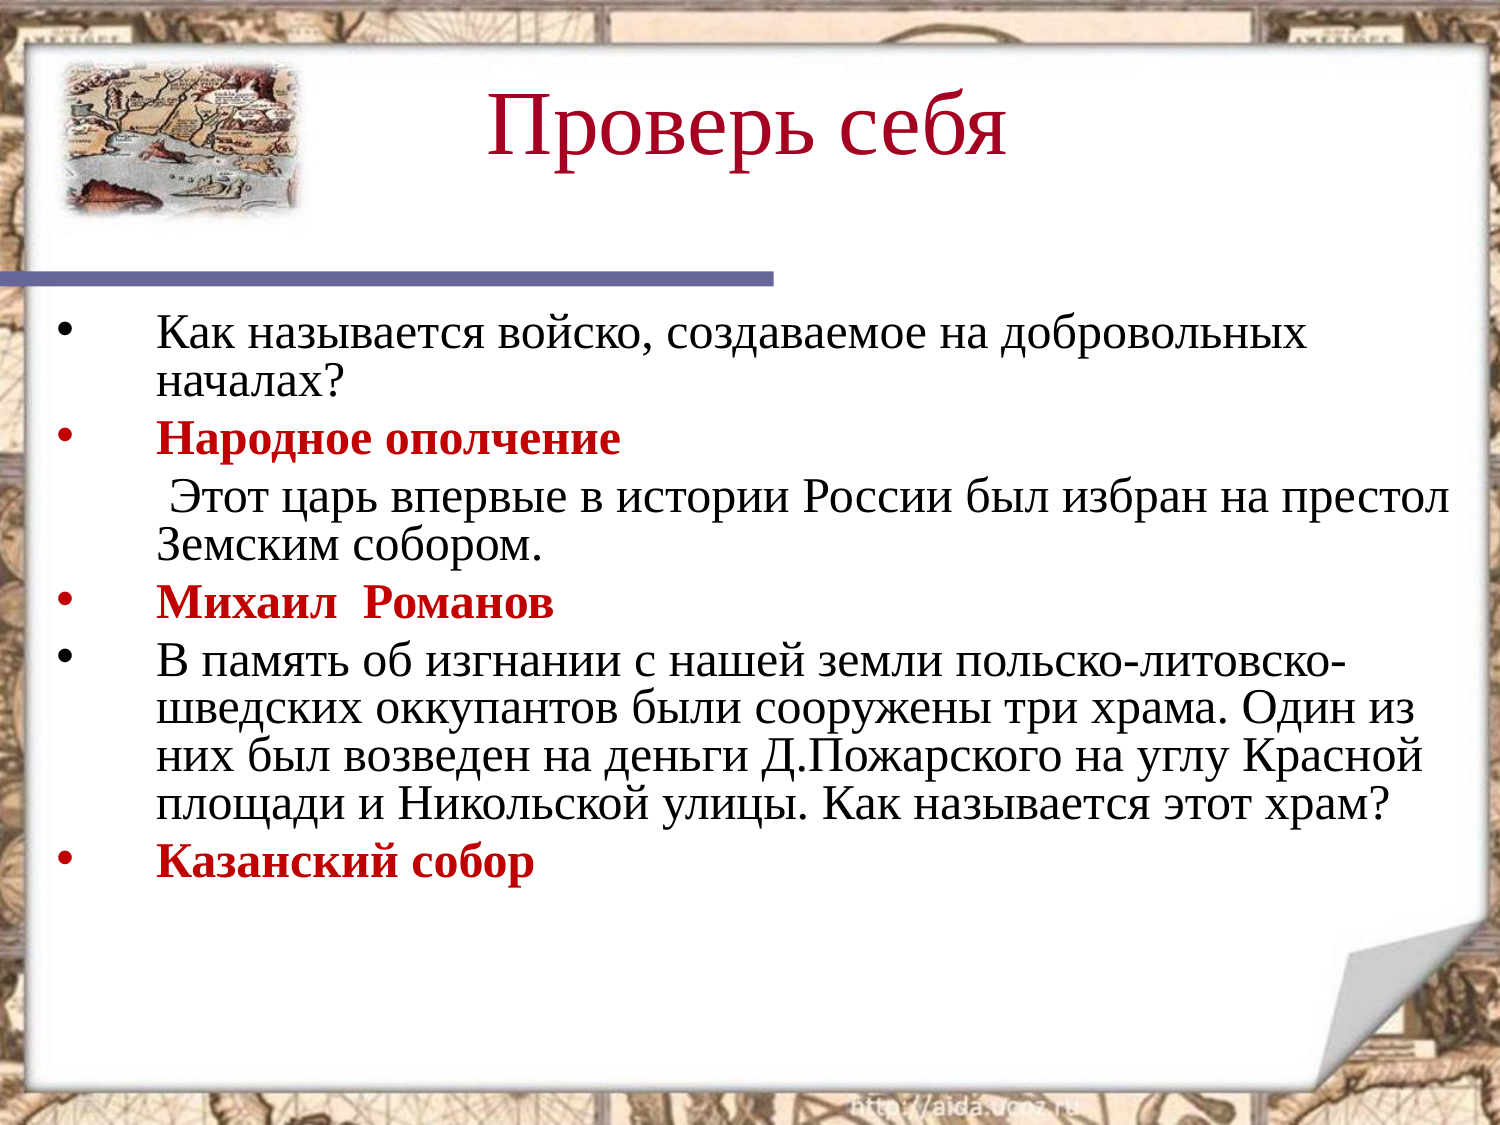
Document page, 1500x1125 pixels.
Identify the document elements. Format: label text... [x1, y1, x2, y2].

picture [0, 0, 1500, 1125]
title Проверь себя [140, 0, 1379, 236]
list Как называется войско, создаваемое на добровольных началах? Народное ополчение Этот царь впервые в истории России был избран на престол Земским собором. Михаил Романов В память об изгнании с нашей земли польско-литовско-шведских оккупантов были сооружены три храма. Один из них был возведен на деньги Д.Пожарского на углу Красной площади и Никольской улицы. Как называется этот храм? Казанский собор [40, 302, 1471, 978]
